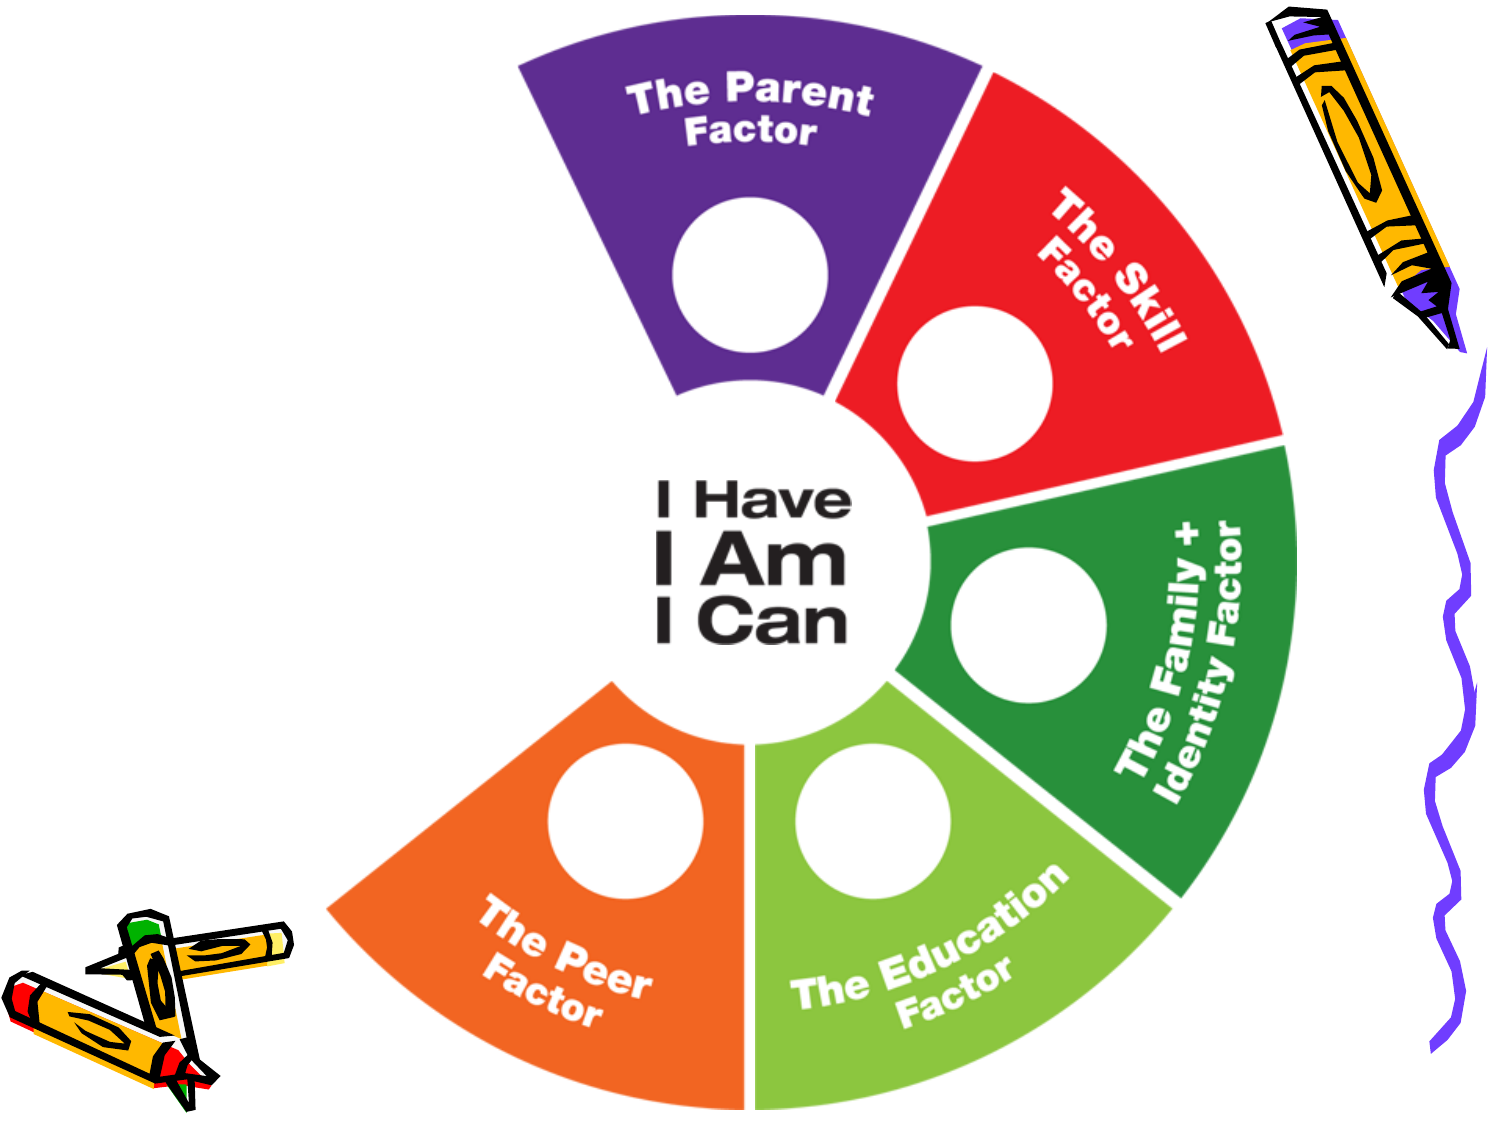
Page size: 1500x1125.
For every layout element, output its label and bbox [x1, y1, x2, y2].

picture [325, 679, 747, 1111]
picture [517, 15, 1297, 1111]
